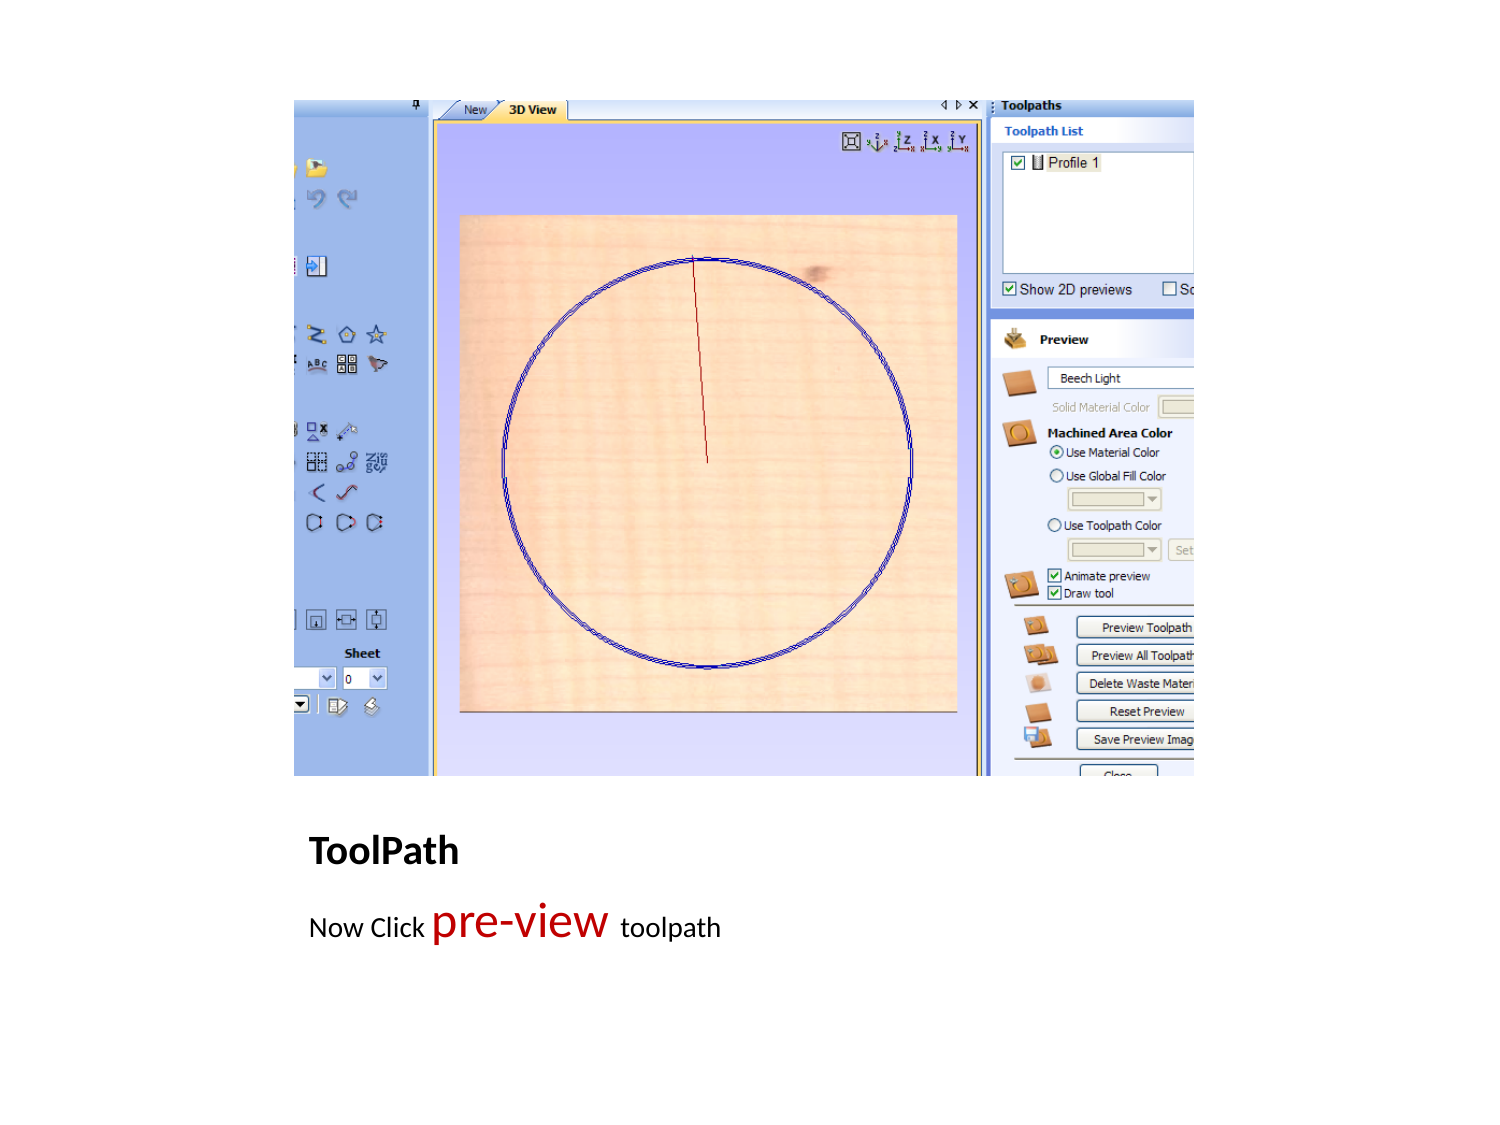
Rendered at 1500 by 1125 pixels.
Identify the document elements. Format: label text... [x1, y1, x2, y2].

picture [293, 100, 1195, 776]
title ToolPath [294, 787, 1194, 880]
list Now Click pre-view toolpath [294, 880, 1194, 1013]
